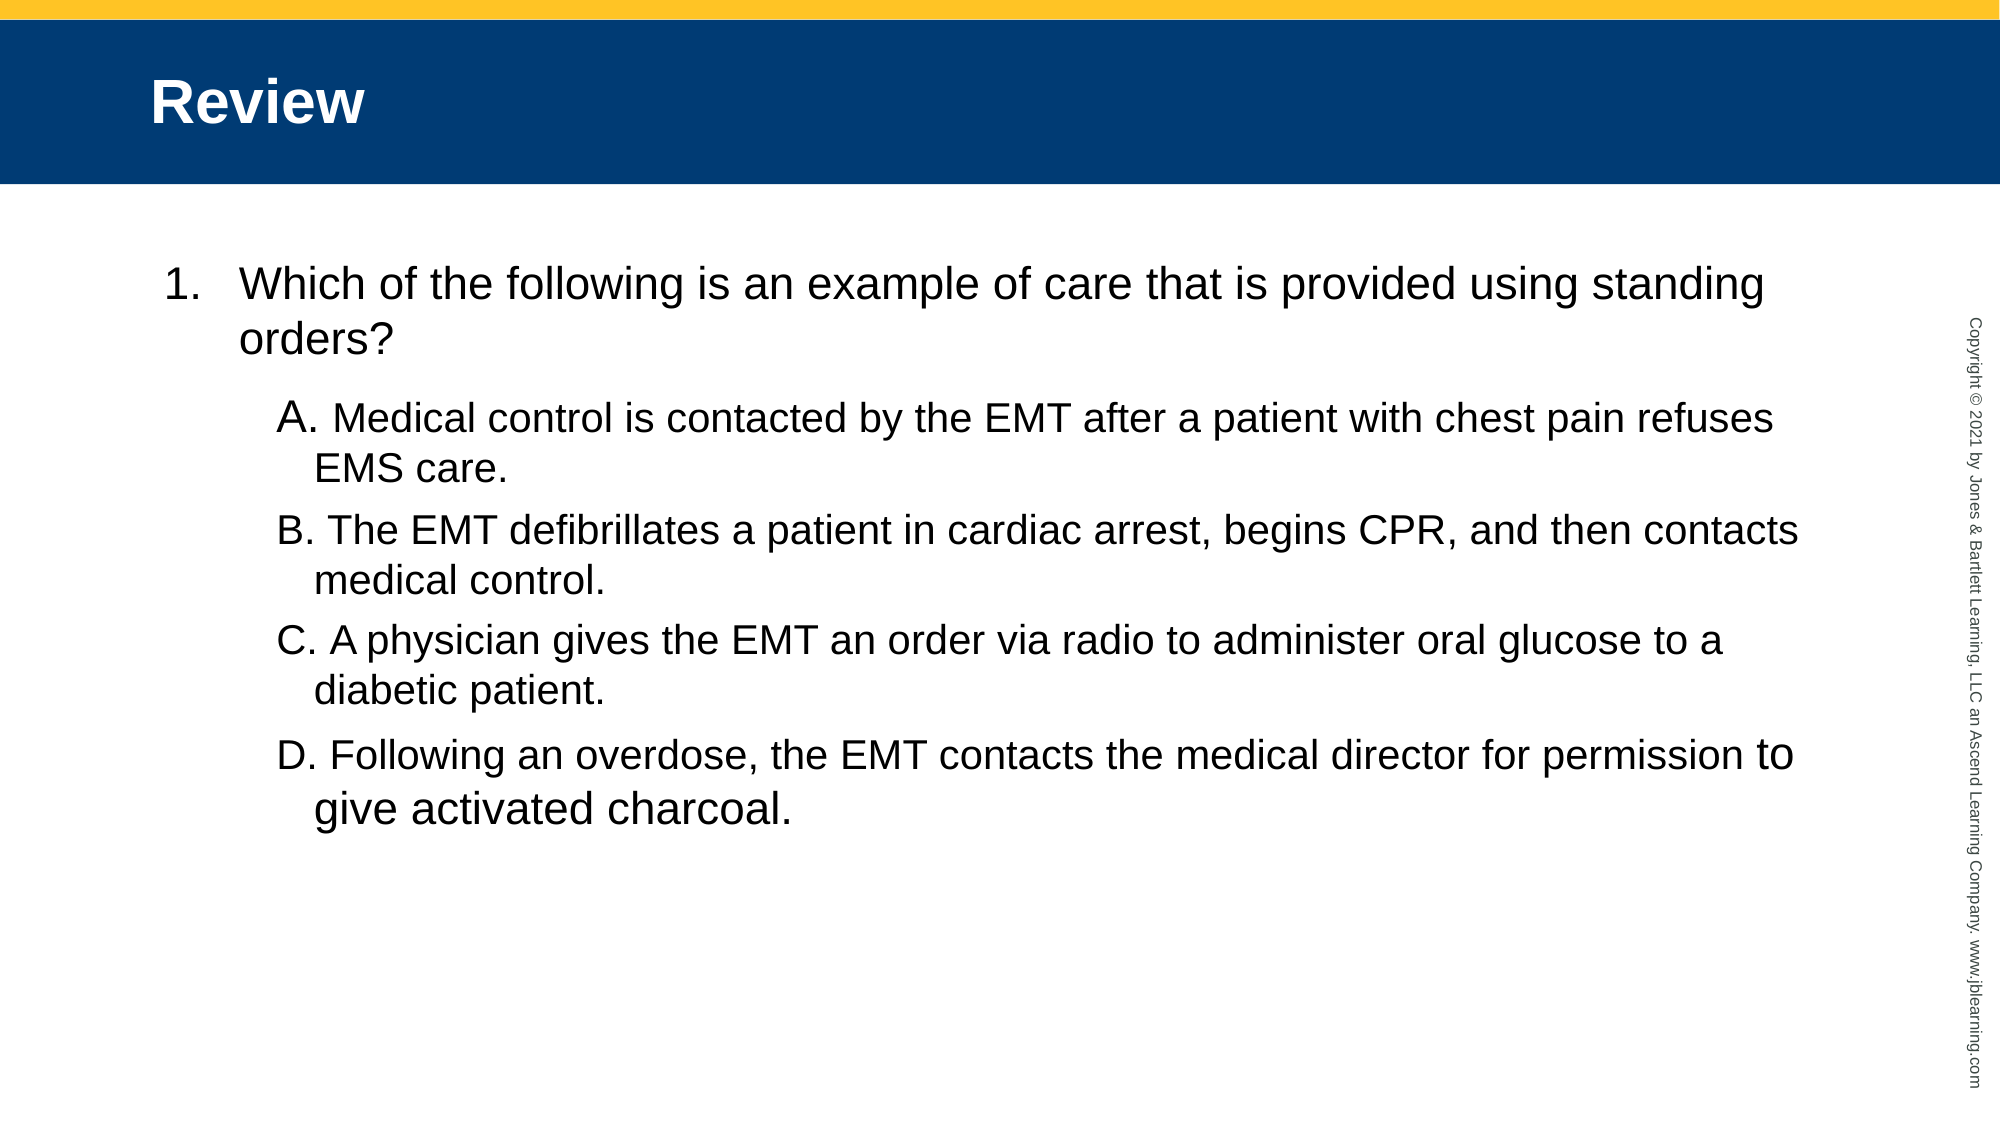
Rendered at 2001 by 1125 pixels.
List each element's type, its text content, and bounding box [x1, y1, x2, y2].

list Which of the following is an example of care that is provided using standing orders? Medical control is contacted by the EMT after a patient with chest pain refuses EMS care. The EMT defibrillates a patient in cardiac arrest, begins CPR, and then contacts medical control. A physician gives the EMT an order via radio to administer oral glucose to a diabetic patient. Following an overdose, the EMT contacts the medical director for permission to give activated charcoal. [148, 245, 1849, 1034]
title Review [0, 19, 2000, 185]
